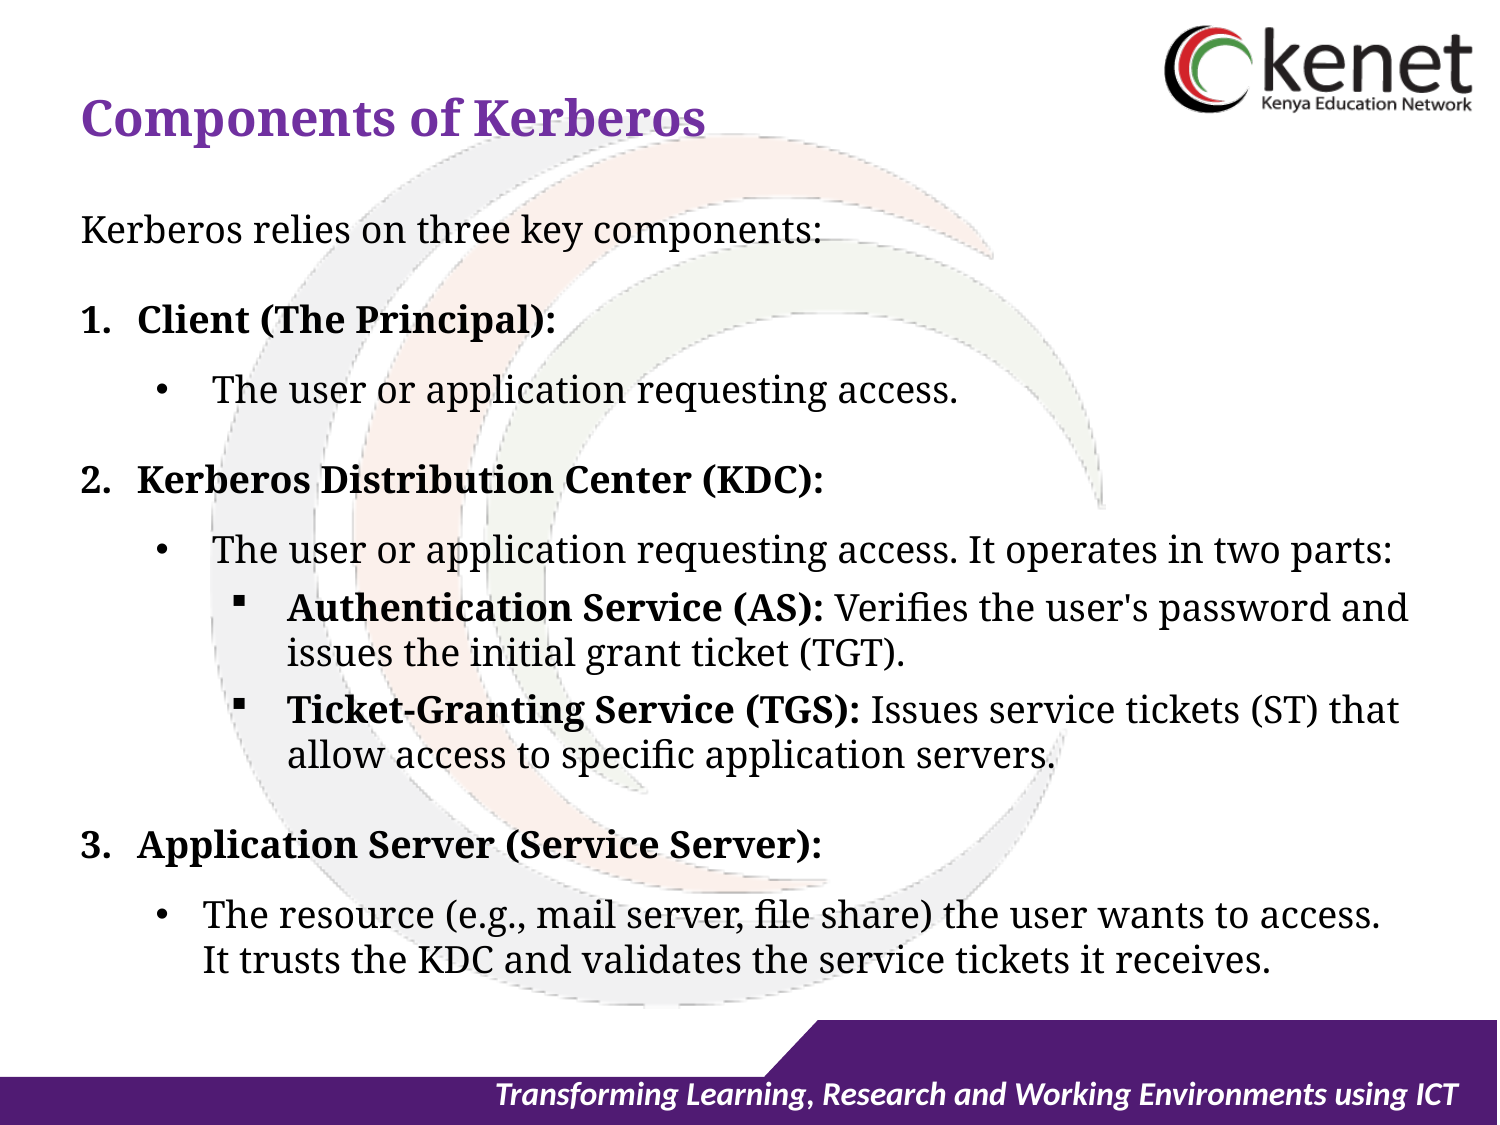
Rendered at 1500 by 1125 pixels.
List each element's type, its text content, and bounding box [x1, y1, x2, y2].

text_box [775, 1020, 1497, 1125]
picture [210, 116, 1107, 1009]
text_box [0, 1076, 479, 1125]
text_box Transforming Learning, Research and Working Environments using ICT [479, 1065, 1485, 1125]
text_box Components of Kerberos Kerberos relies on three key components: Client (The Principal): The user or application requesting access. Kerberos Distribution Center (KDC): The user or application requesting access. It operates in two parts: Authentication Service (AS): Verifies the user's password and issues the initial grant ticket (TGT). Ticket-Granting Service (TGS): Issues service tickets (ST) that allow access to specific application servers. Application Server (Service Server): The resource (e.g., mail server, file share) the user wants to access. It trusts the KDC and validates the service tickets it receives. [65, 78, 1429, 989]
picture [1163, 11, 1477, 117]
